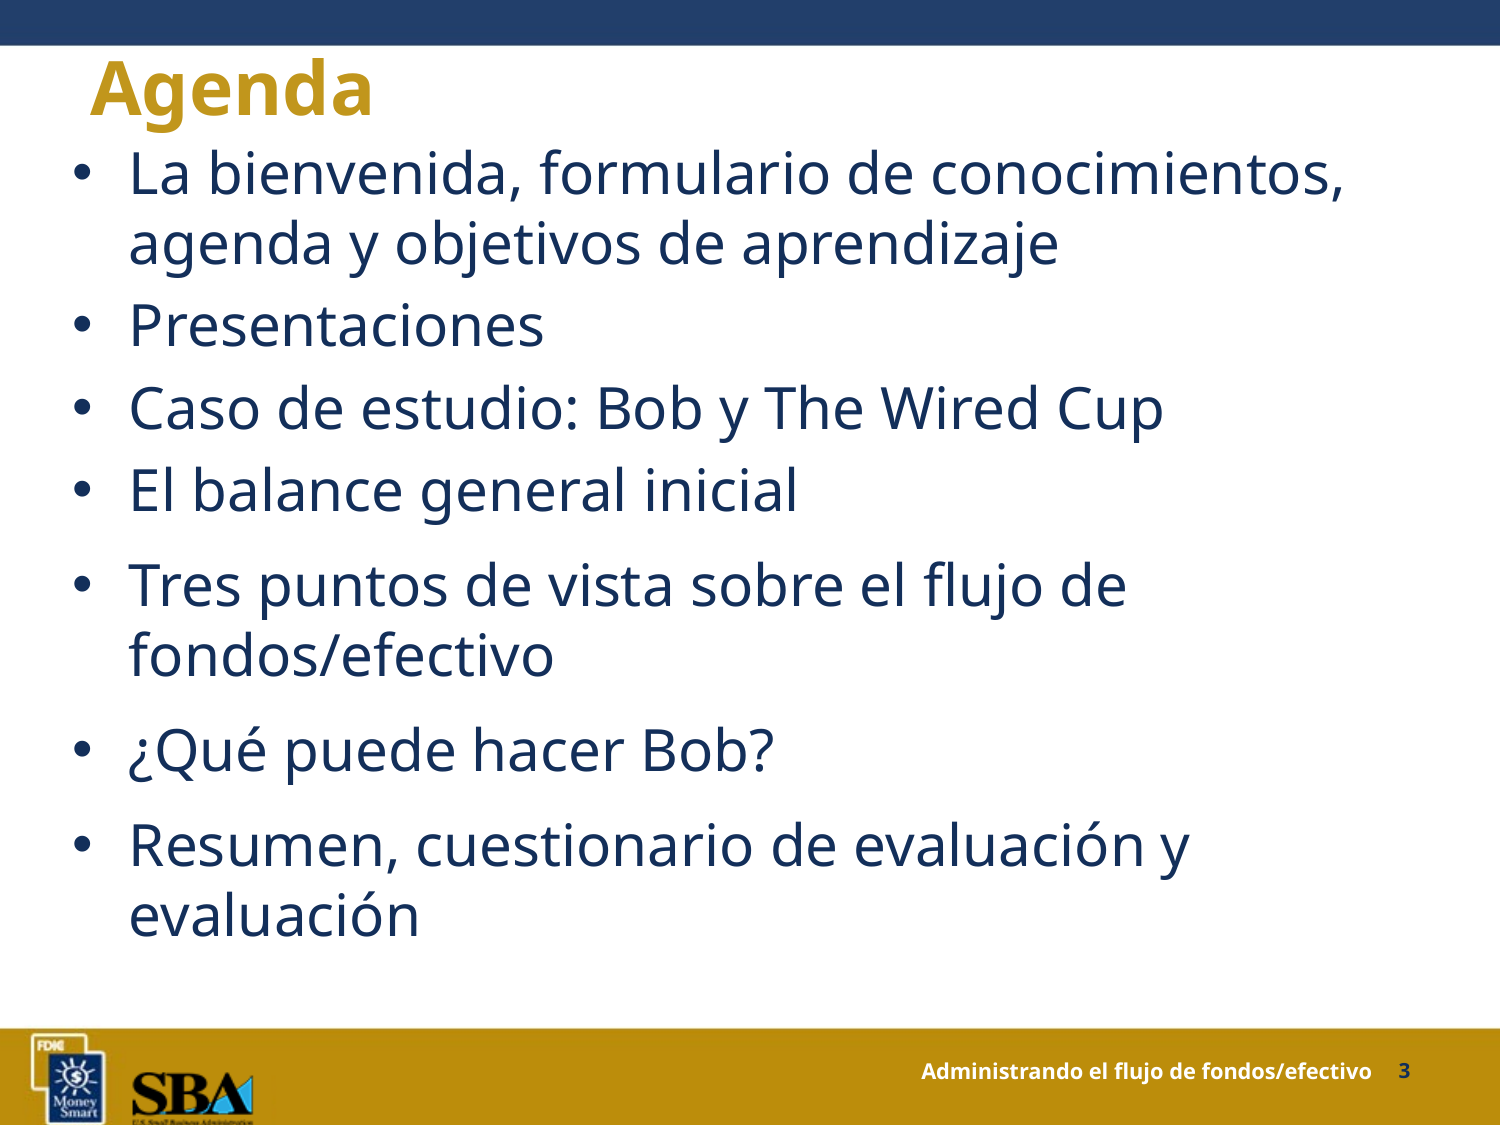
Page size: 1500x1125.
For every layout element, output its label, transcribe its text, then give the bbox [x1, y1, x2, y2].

picture [0, 0, 1500, 1125]
title Agenda [74, 32, 1426, 133]
list La bienvenida, formulario de conocimientos, agenda y objetivos de aprendizaje Presentaciones Caso de estudio: Bob y The Wired Cup El balance general inicial Tres puntos de vista sobre el flujo de fondos/efectivo ¿Qué puede hacer Bob? Resumen, cuestionario de evaluación y evaluación [57, 128, 1382, 957]
